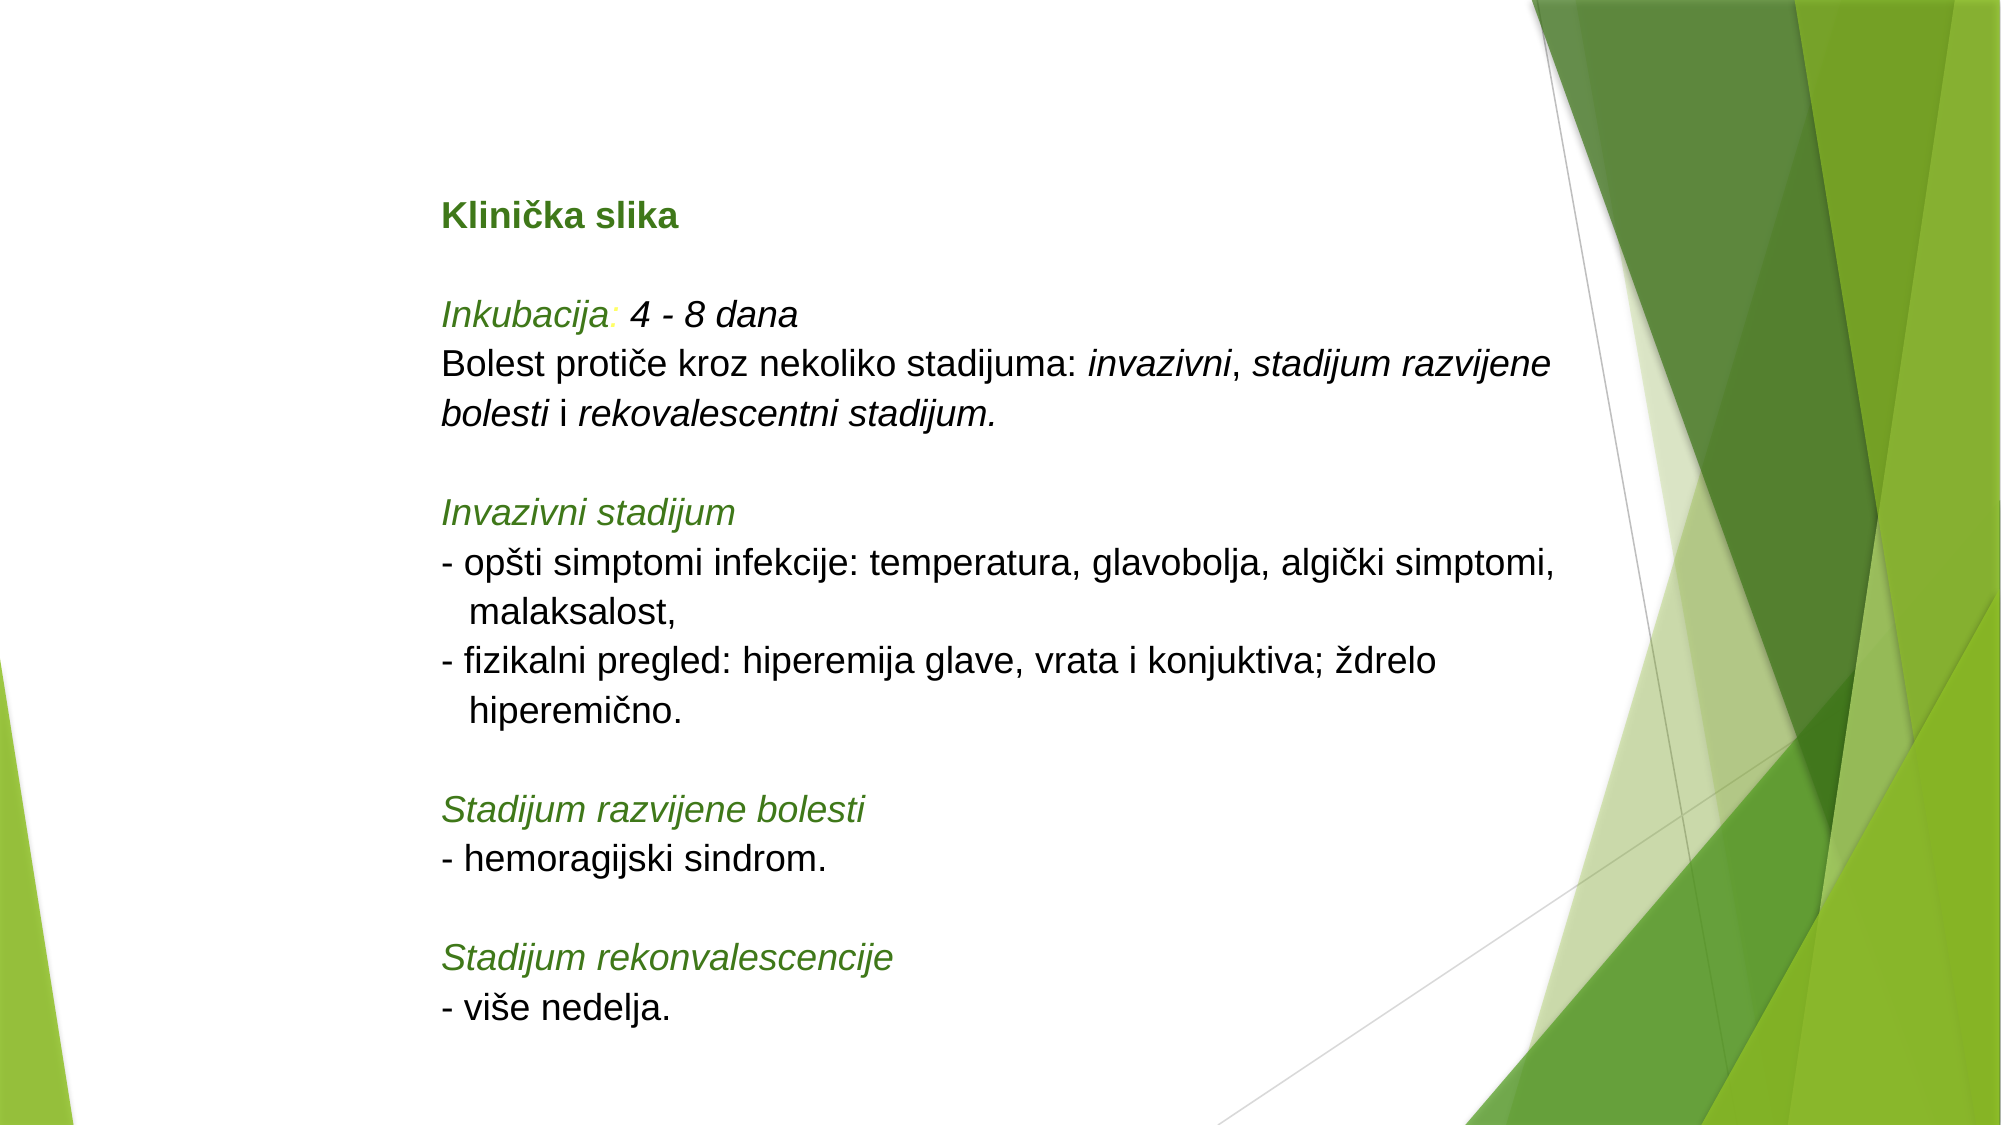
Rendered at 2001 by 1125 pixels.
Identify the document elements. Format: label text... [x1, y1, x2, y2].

text_box Klinička slika Inkubacija: 4 - 8 dana Bolest protiče kroz nekoliko stadijuma: invazivni, stadijum razvijene bolesti i rekovalescentni stadijum. Invazivni stadijum - opšti simptomi infekcije: temperatura, glavobolja, algički simptomi, malaksalost, - fizikalni pregled: hiperemija glave, vrata i konjuktiva; ždrelo hiperemično. Stadijum razvijene bolesti - hemoragijski sindrom. Stadijum rekonvalescencije - više nedelja. [426, 179, 1662, 1036]
